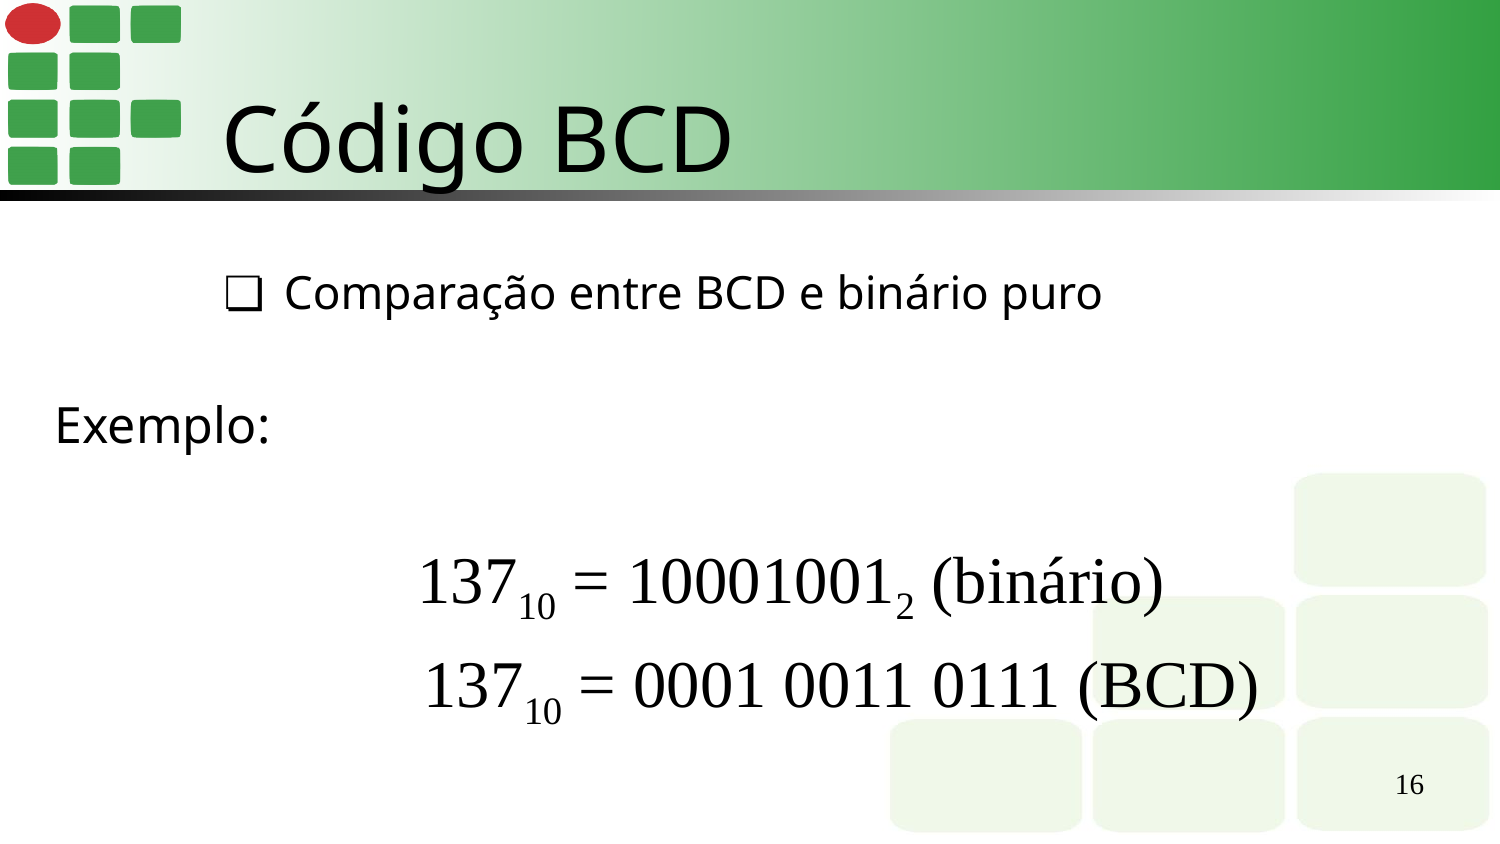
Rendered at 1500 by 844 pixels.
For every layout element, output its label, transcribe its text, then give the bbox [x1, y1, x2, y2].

text_box Exemplo: 13710 = 100010012 (binário) 13710 = 0001 0011 0111 (BCD) [39, 385, 1457, 748]
slide_number ‹#› [1368, 768, 1425, 827]
picture [803, 441, 1495, 835]
text_box Código BCD [206, 26, 1468, 207]
picture [5, 3, 181, 185]
text_box Comparação entre BCD e binário puro [193, 248, 1468, 334]
